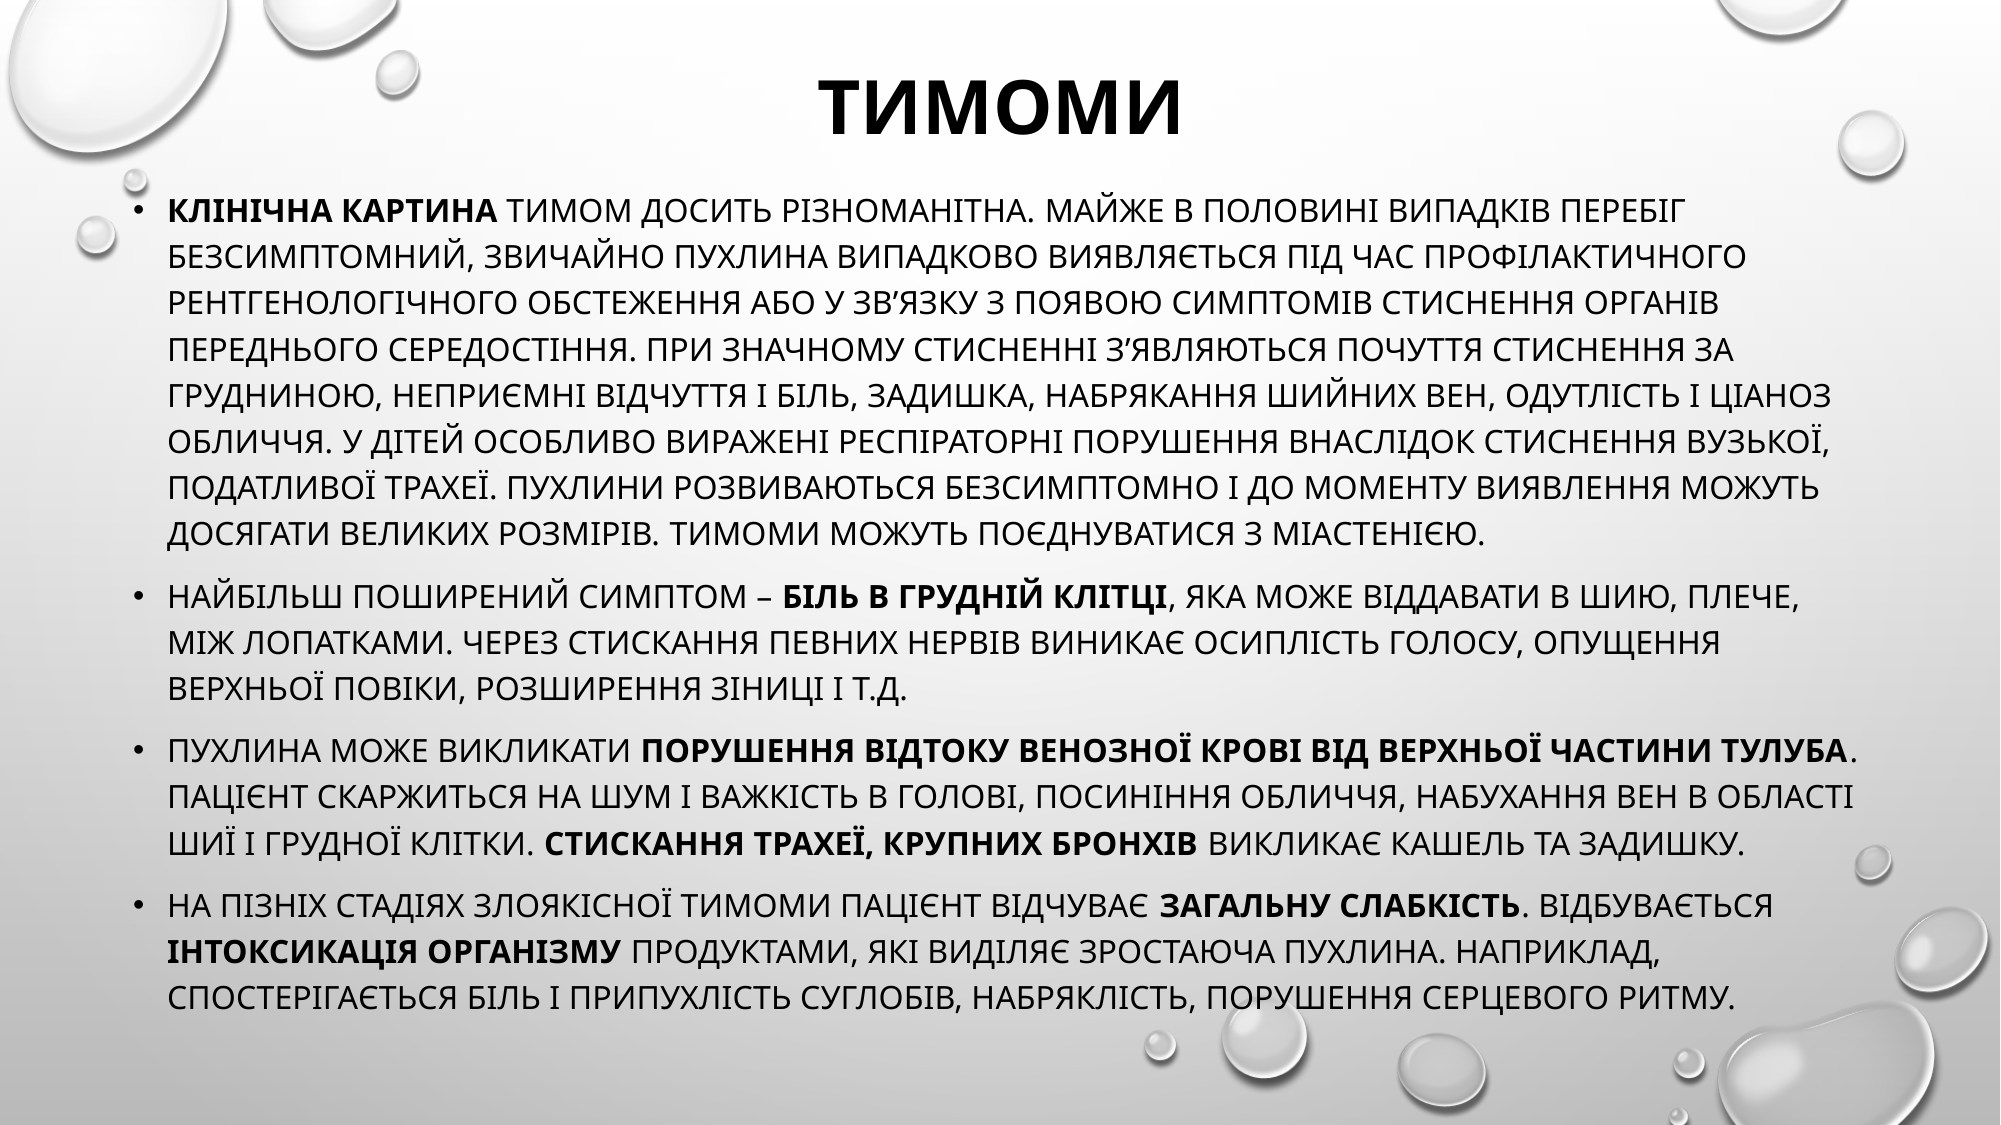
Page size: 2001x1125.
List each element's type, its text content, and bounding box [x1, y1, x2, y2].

title ТИМОМИ [151, 44, 1852, 175]
picture [0, 0, 2000, 1125]
list Клінічна картина тимом досить різноманітна. Майже в половині випадків перебіг безсимптомний, звичайно пухлина випадково виявляється під час профілактичного рентгенологічного обстеження або у зв’язку з появою симптомів стиснення органів переднього середостіння. При значному стисненні з’являються почуття стиснення за грудниною, неприємні відчуття і біль, задишка, набрякання шийних вен, одутлість і ціаноз обличчя. У дітей особливо виражені респіраторні порушення внаслідок стиснення вузької, податливої трахеї. Пухлини розвиваються безсимптомно і до моменту виявлення можуть досягати великих розмірів. Тимоми можуть поєднуватися з міастенією. Найбільш поширений симптом – біль в грудній клітці, яка може віддавати в шию, плече, між лопатками. Через стискання певних нервів виникає осиплість голосу, опущення верхньої повіки, розширення зіниці і т.д. Пухлина може викликати порушення відтоку венозної крові від верхньої частини тулуба. Пацієнт скаржиться на шум і важкість в голові, посиніння обличчя, набухання вен в області шиї і грудної клітки. Стискання трахеї, крупних бронхів викликає кашель та задишку. На пізніх стадіях злоякісної тимоми пацієнт відчуває загальну слабкість. Відбувається інтоксикація організму продуктами, які виділяє зростаюча пухлина. Наприклад, спостерігається біль і припухлість суглобів, набряклість, порушення серцевого ритму. [118, 175, 1885, 1093]
